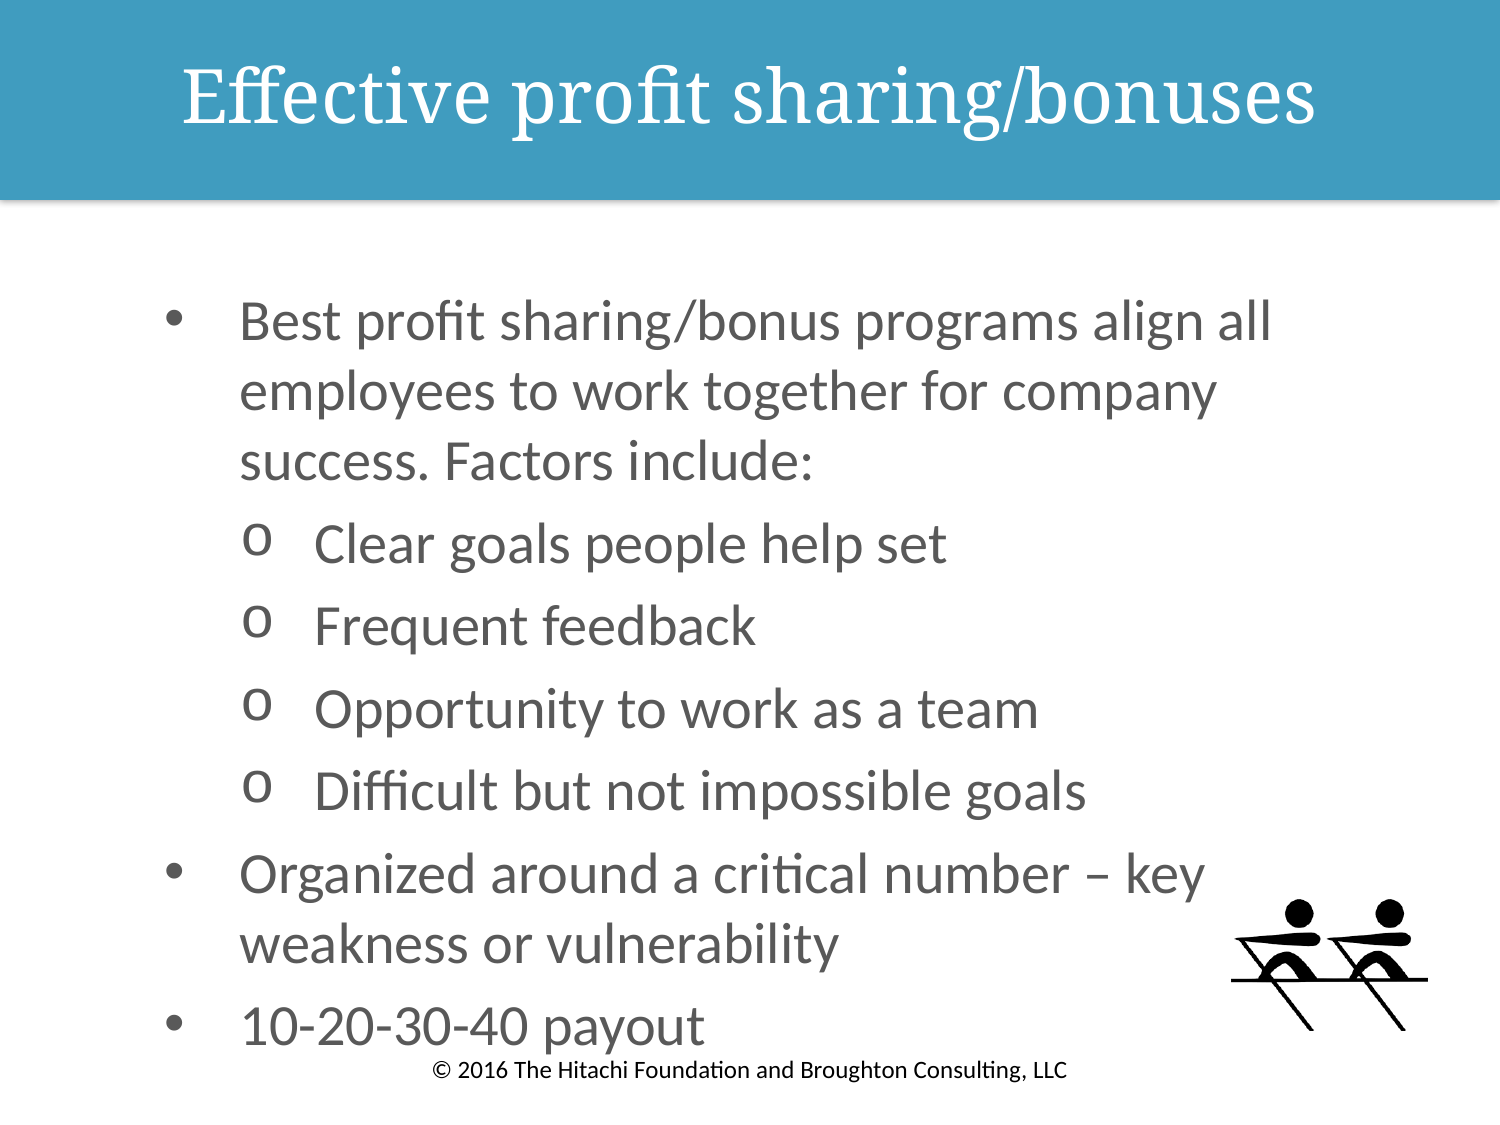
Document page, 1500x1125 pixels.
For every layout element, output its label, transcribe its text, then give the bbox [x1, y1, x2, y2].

picture [1230, 899, 1428, 1031]
text_box Best profit sharing/bonus programs align all employees to work together for company success. Factors include: Clear goals people help set Frequent feedback Opportunity to work as a team Difficult but not impossible goals Organized around a critical number – key weakness or vulnerability 10-20-30-40 payout [74, 275, 1363, 1125]
title Effective profit sharing/bonuses [112, 24, 1388, 163]
